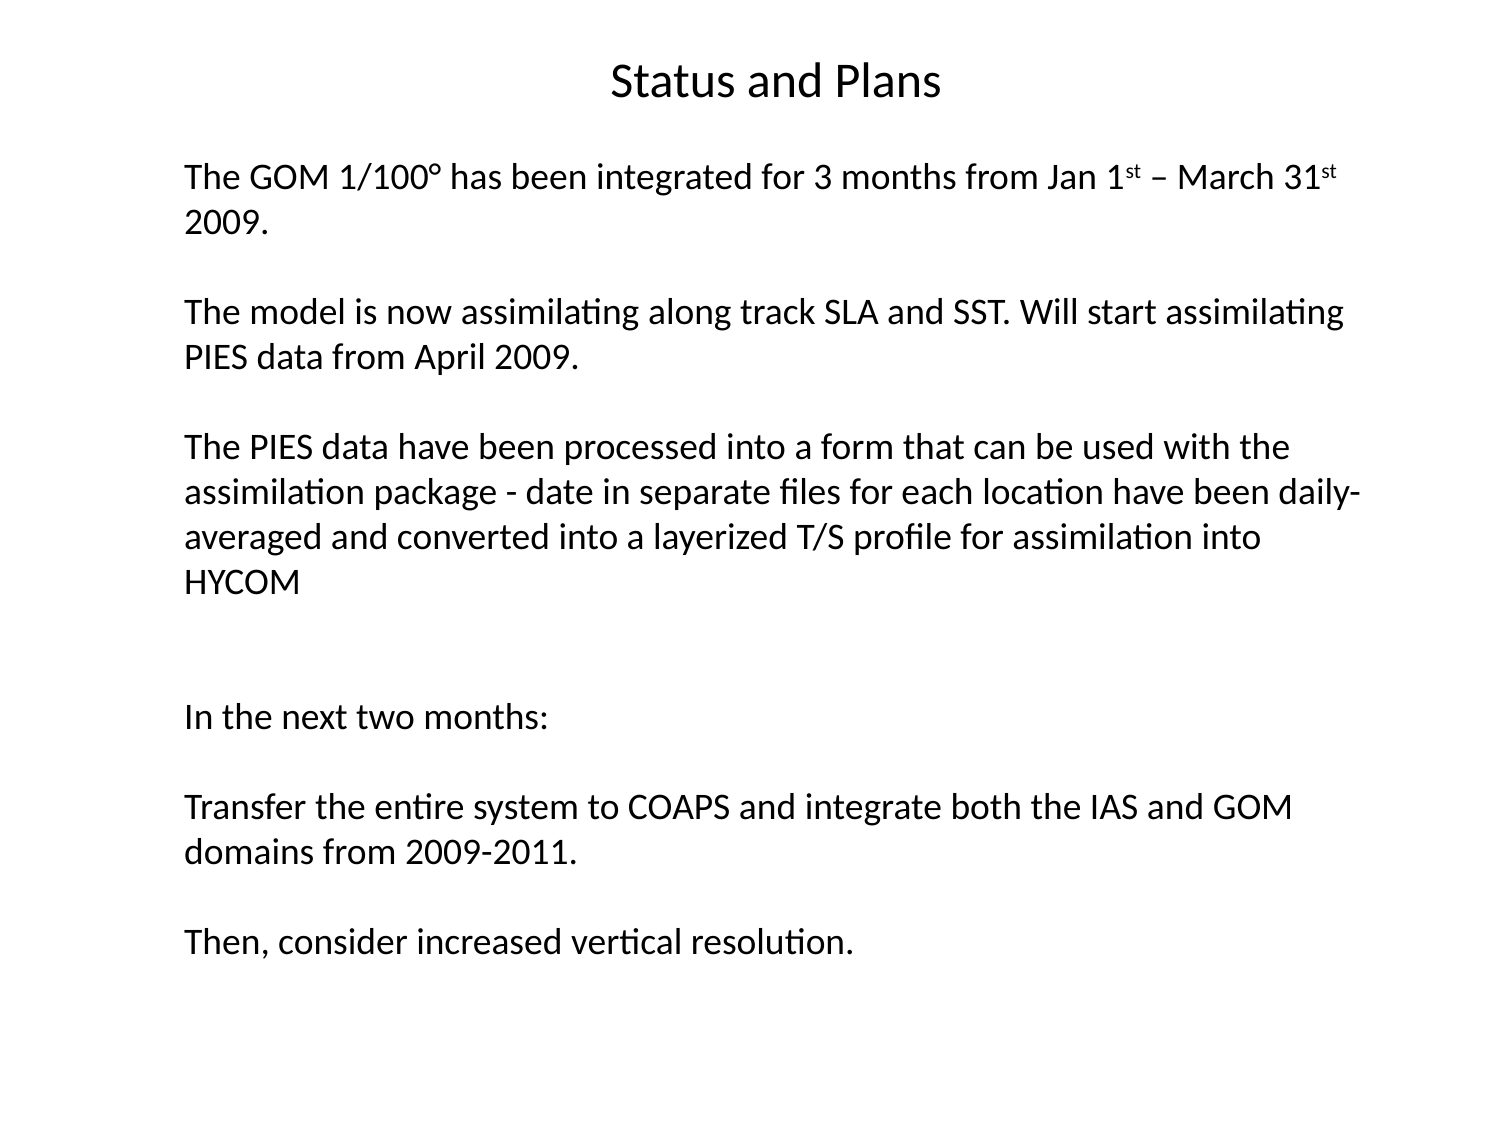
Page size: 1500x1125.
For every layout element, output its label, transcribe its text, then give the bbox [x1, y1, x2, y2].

text_box Status and Plans The GOM 1/100° has been integrated for 3 months from Jan 1st – March 31st 2009. The model is now assimilating along track SLA and SST. Will start assimilating PIES data from April 2009. The PIES data have been processed into a form that can be used with the assimilation package - date in separate files for each location have been daily-averaged and converted into a layerized T/S profile for assimilation into HYCOM In the next two months: Transfer the entire system to COAPS and integrate both the IAS and GOM domains from 2009-2011. Then, consider increased vertical resolution. [169, 40, 1383, 1125]
